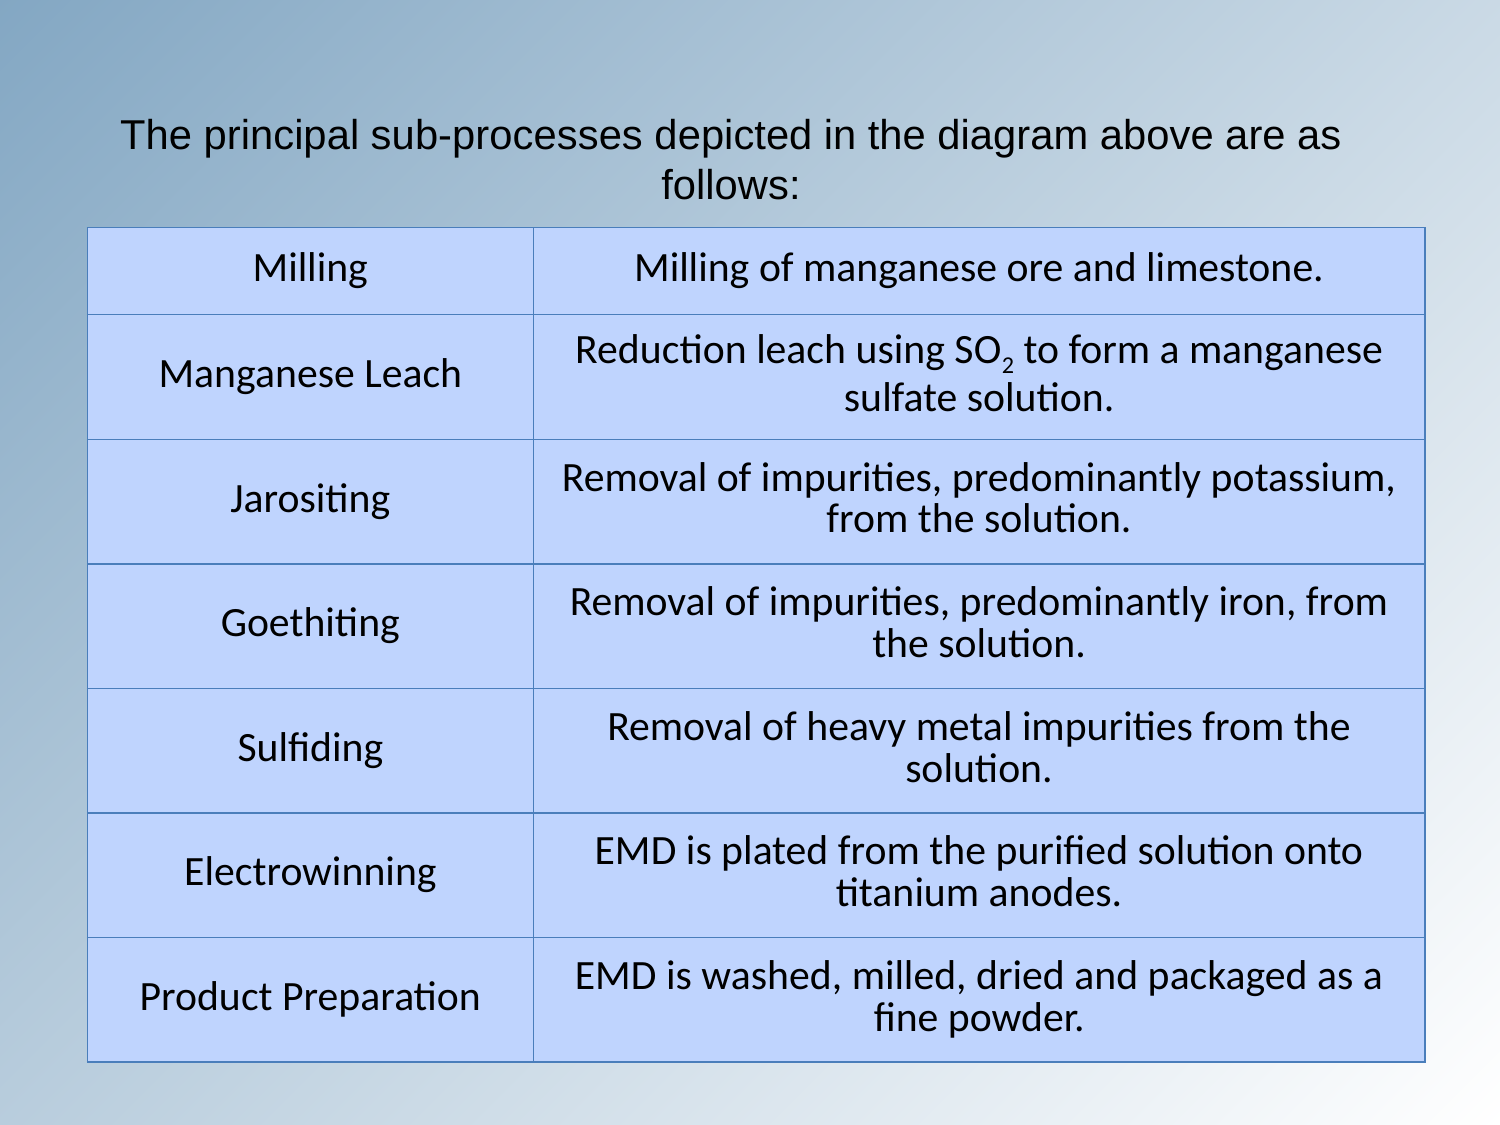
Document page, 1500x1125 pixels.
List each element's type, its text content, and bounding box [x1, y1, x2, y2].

table_cell Manganese Leach [88, 315, 533, 439]
table_cell Product Preparation [88, 938, 533, 1061]
table_cell EMD is washed, milled, dried and packaged as a fine powder. [534, 938, 1424, 1061]
text_box The principal sub-processes depicted in the diagram above are as follows: [99, 100, 1363, 216]
table_cell Removal of heavy metal impurities from the solution. [534, 689, 1424, 812]
table_cell Jarositing [88, 440, 533, 563]
table_cell EMD is plated from the purified solution onto titanium anodes. [534, 814, 1424, 937]
table_cell Goethiting [88, 565, 533, 688]
table_header Milling [88, 228, 533, 314]
table_cell Sulfiding [88, 689, 533, 812]
table_cell Reduction leach using SO2 to form a manganese sulfate solution. [534, 315, 1424, 439]
table_cell Removal of impurities, predominantly iron, from the solution. [534, 565, 1424, 688]
table_cell Removal of impurities, predominantly potassium, from the solution. [534, 440, 1424, 563]
table_header Milling of manganese ore and limestone. [534, 228, 1424, 314]
table_cell Electrowinning [88, 814, 533, 937]
